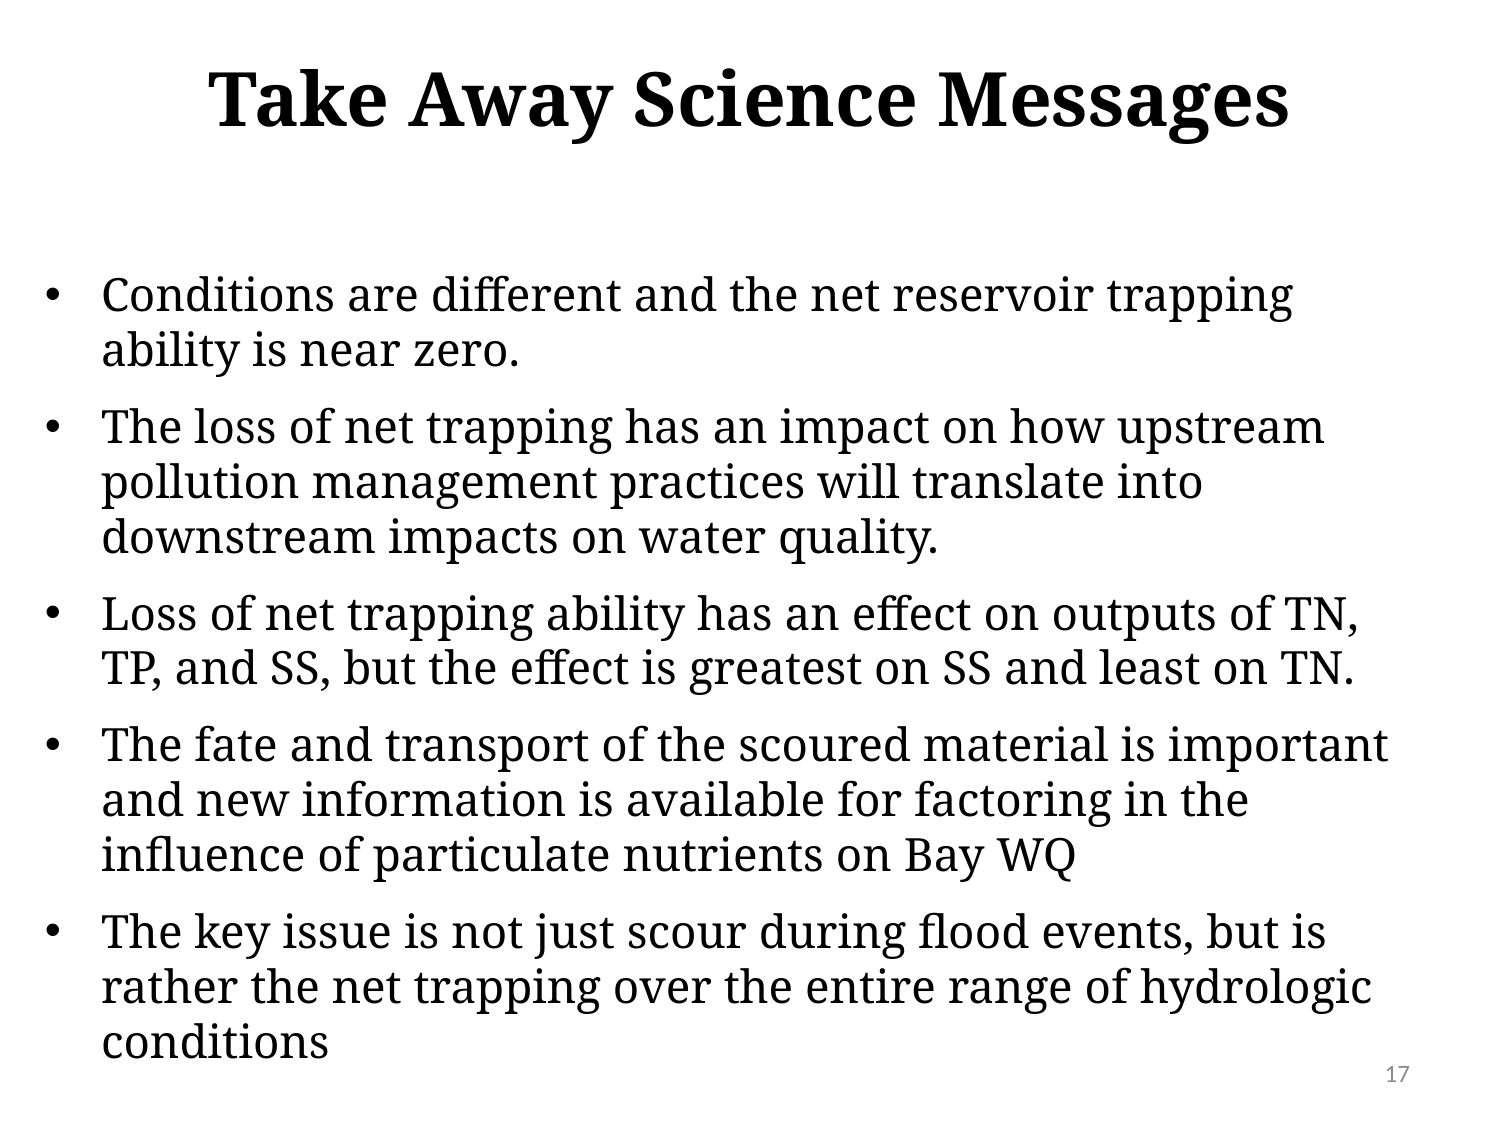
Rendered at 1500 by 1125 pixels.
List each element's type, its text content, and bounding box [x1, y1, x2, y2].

slide_number 17 [1074, 1042, 1425, 1103]
title Take Away Science Messages [75, 3, 1425, 191]
list Conditions are different and the net reservoir trapping ability is near zero. The loss of net trapping has an impact on how upstream pollution management practices will translate into downstream impacts on water quality. Loss of net trapping ability has an effect on outputs of TN, TP, and SS, but the effect is greatest on SS and least on TN. The fate and transport of the scoured material is important and new information is available for factoring in the influence of particulate nutrients on Bay WQ The key issue is not just scour during flood events, but is rather the net trapping over the entire range of hydrologic conditions [29, 258, 1425, 1070]
